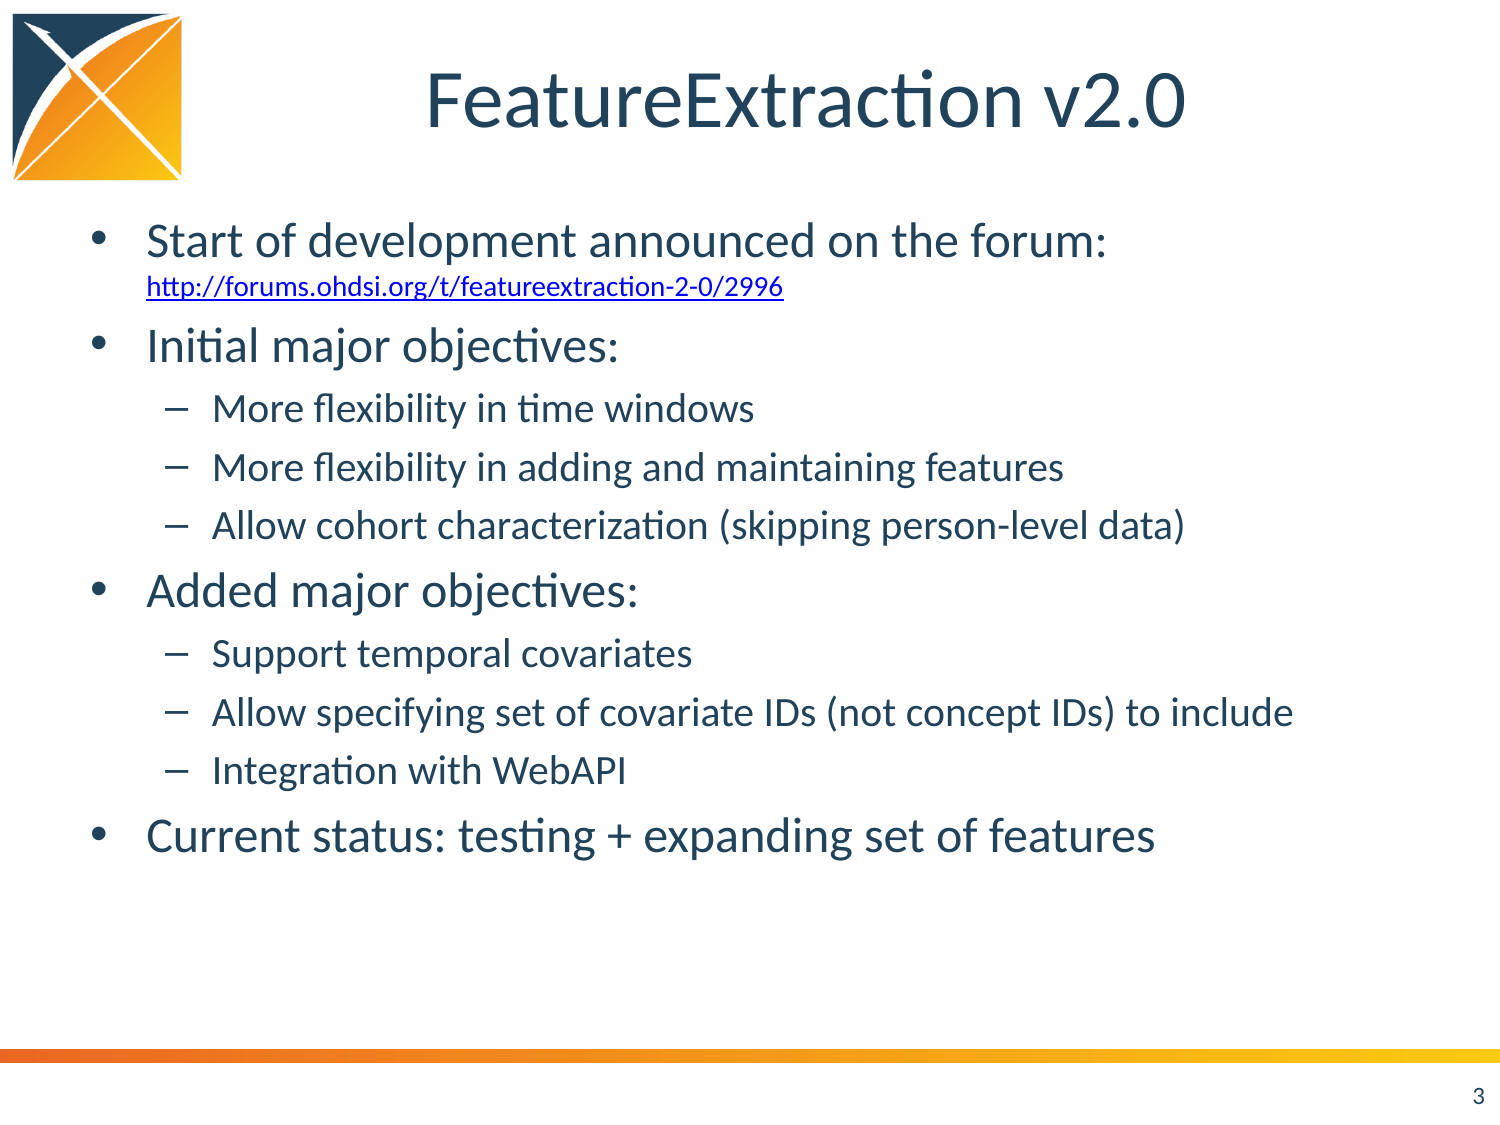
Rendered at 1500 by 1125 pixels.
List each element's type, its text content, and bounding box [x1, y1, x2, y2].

slide_number 3 [1149, 1065, 1500, 1125]
title FeatureExtraction v2.0 [187, 24, 1425, 163]
list Start of development announced on the forum: http://forums.ohdsi.org/t/featureextraction-2-0/2996 Initial major objectives: More flexibility in time windows More flexibility in adding and maintaining features Allow cohort characterization (skipping person-level data) Added major objectives: Support temporal covariates Allow specifying set of covariate IDs (not concept IDs) to include Integration with WebAPI Current status: testing + expanding set of features [75, 200, 1425, 1005]
picture [0, 0, 206, 200]
